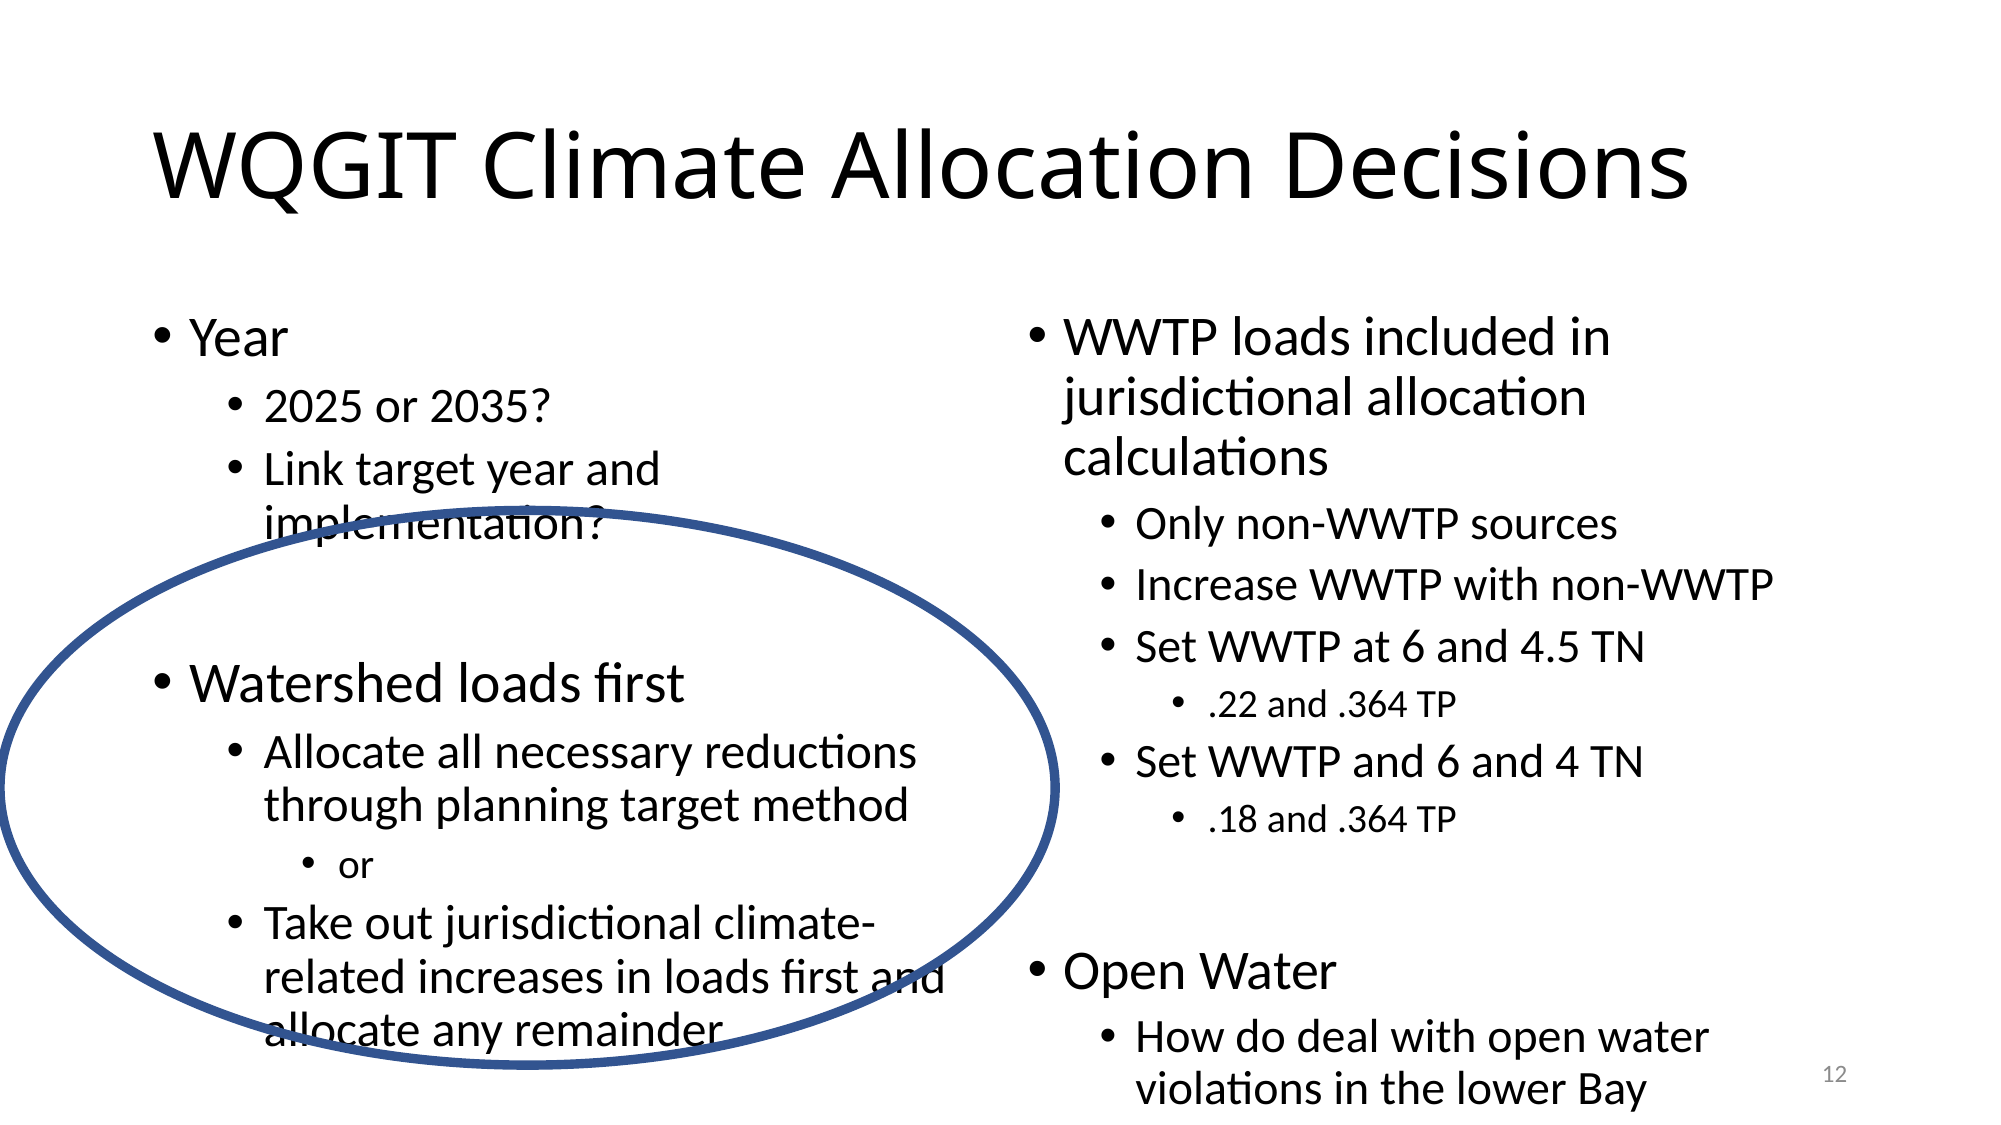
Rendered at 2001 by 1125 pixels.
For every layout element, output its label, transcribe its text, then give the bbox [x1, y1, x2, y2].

list Year 2025 or 2035? Link target year and implementation? Watershed loads first Allocate all necessary reductions through planning target method or Take out jurisdictional climate-related increases in loads first and allocate any remainder [137, 299, 988, 650]
slide_number 12 [1412, 1042, 1863, 1103]
list Year 2025 or 2035? Link target year and implementation? Watershed loads first Allocate all necessary reductions through planning target method or Take out jurisdictional climate-related increases in loads first and allocate any remainder [576, 926, 988, 1066]
text_box [0, 509, 1057, 1067]
list Year 2025 or 2035? Link target year and implementation? Watershed loads first Allocate all necessary reductions through planning target method or Take out jurisdictional climate-related increases in loads first and allocate any remainder [137, 976, 479, 1066]
title WQGIT Climate Allocation Decisions [137, 59, 1863, 278]
list WWTP loads included in jurisdictional allocation calculations Only non-WWTP sources Increase WWTP with non-WWTP Set WWTP at 6 and 4.5 TN .22 and .364 TP Set WWTP and 6 and 4 TN .18 and .364 TP Open Water How do deal with open water violations in the lower Bay [1012, 299, 1863, 1125]
